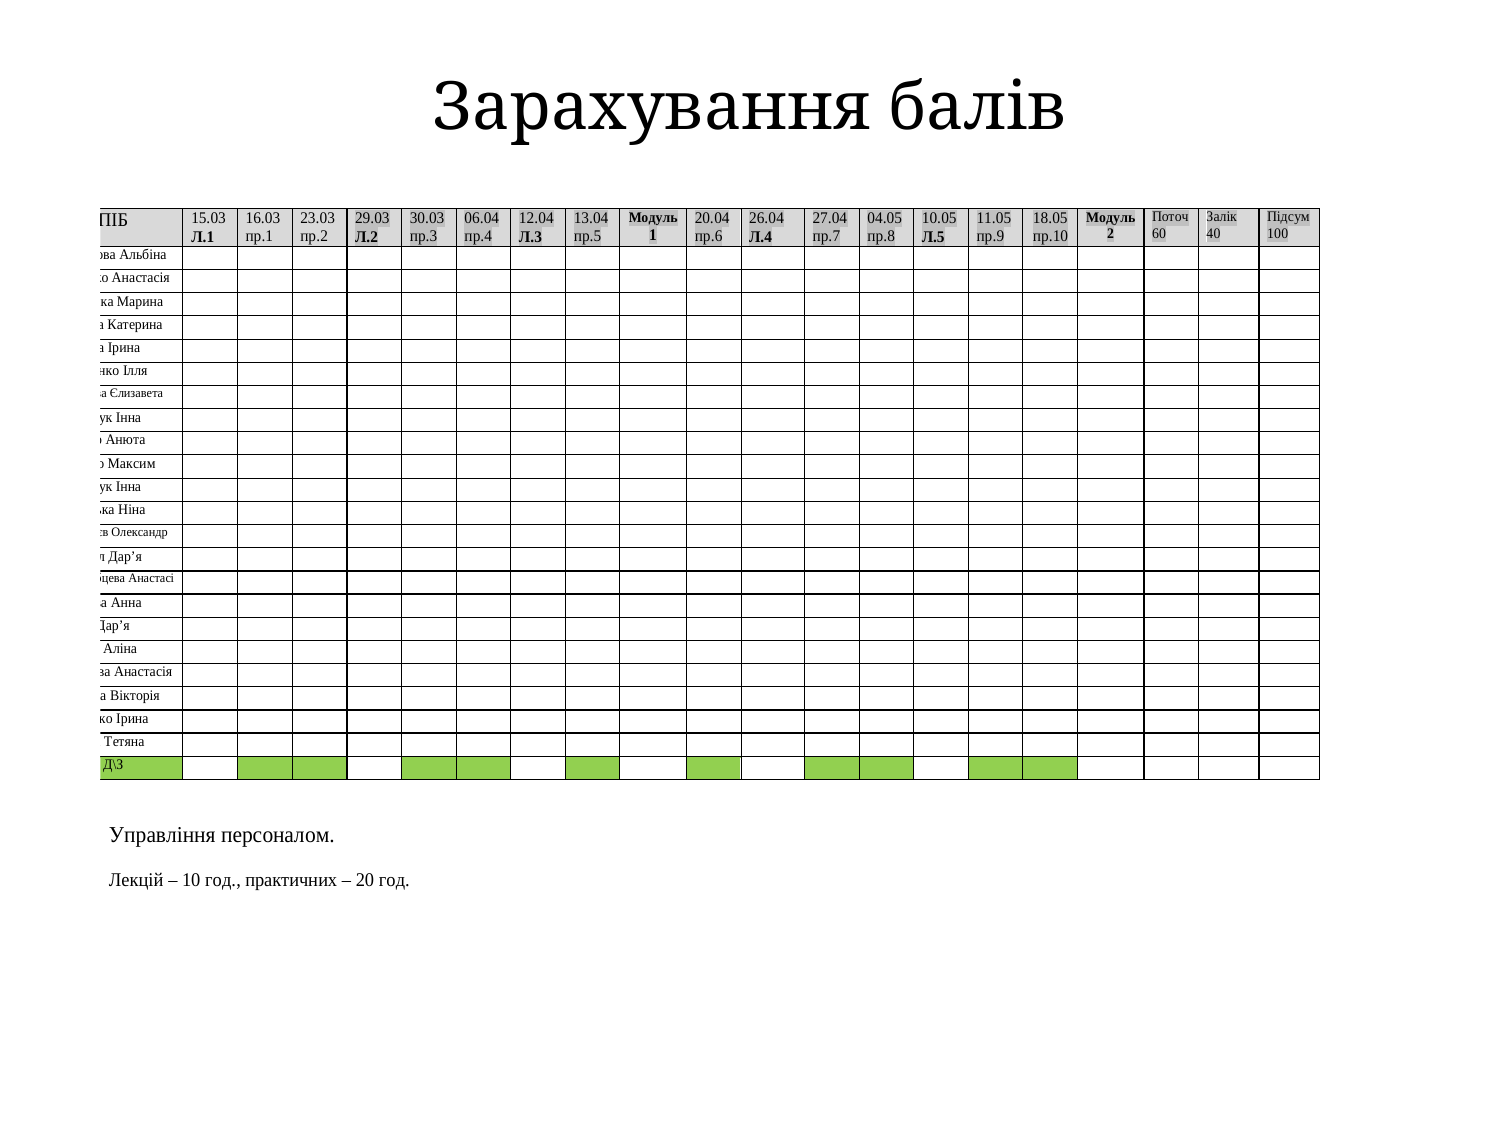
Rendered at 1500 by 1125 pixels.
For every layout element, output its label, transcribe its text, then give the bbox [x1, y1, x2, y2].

title Зарахування балів [75, 45, 1425, 161]
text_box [100, 207, 1378, 953]
